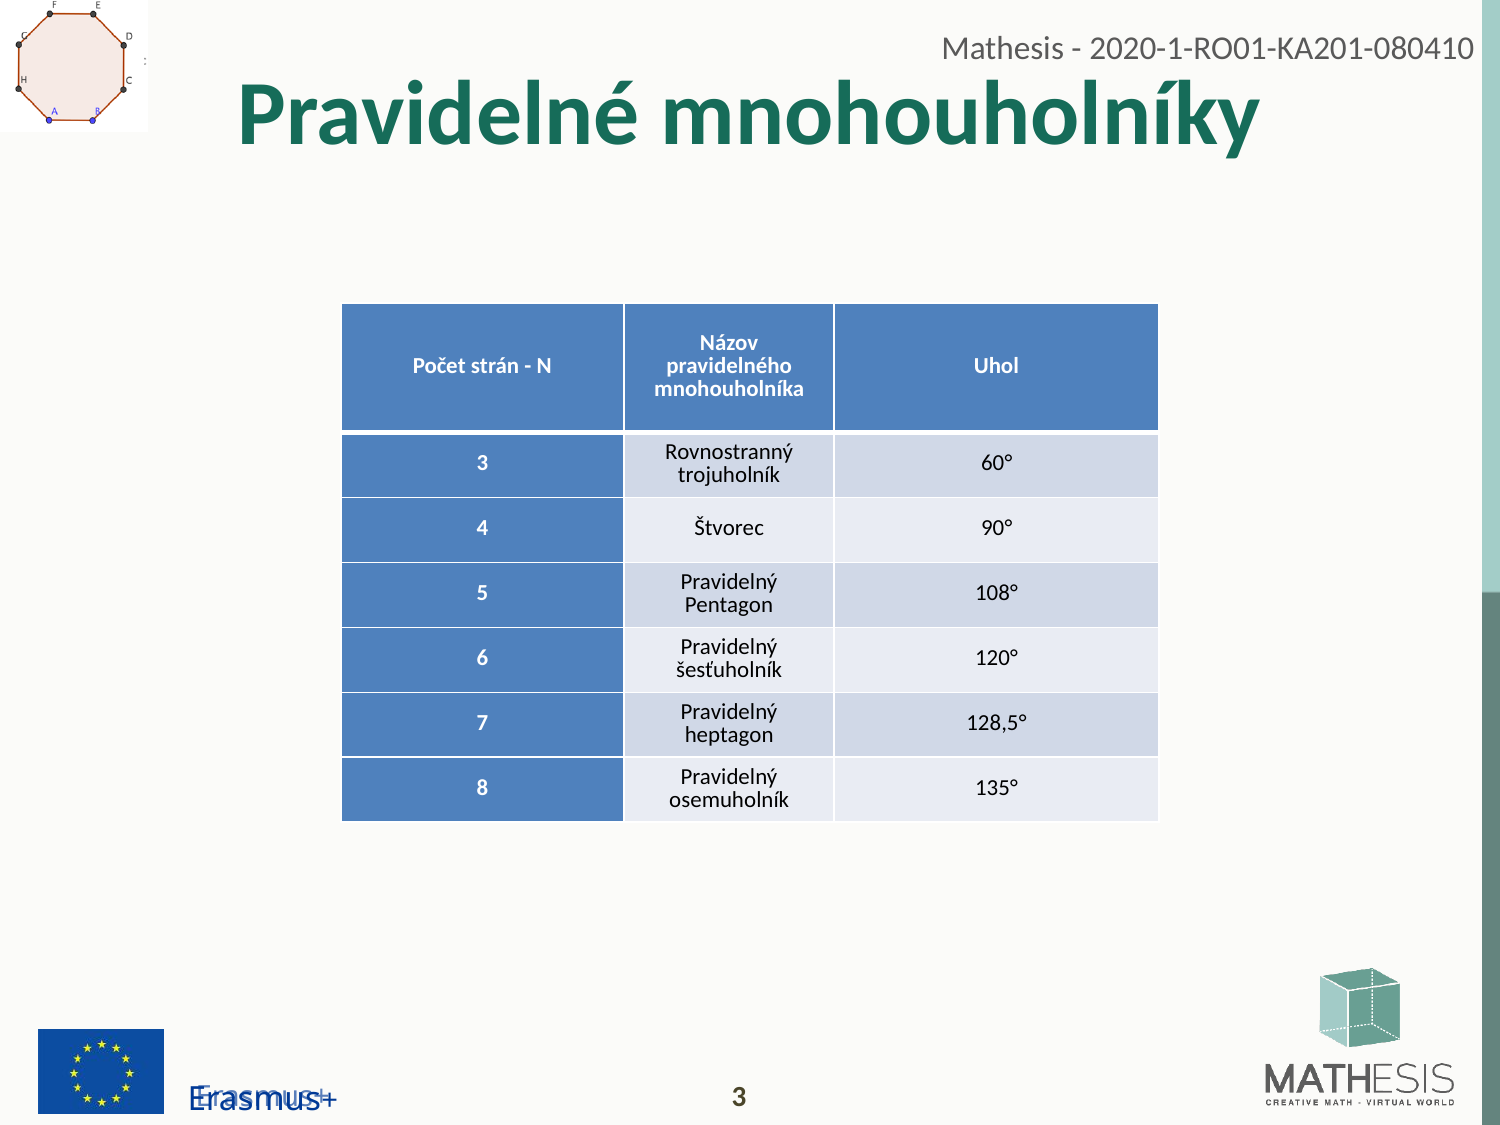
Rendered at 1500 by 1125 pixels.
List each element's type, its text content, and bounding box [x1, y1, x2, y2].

table_cell Štvorec [625, 498, 833, 562]
picture [0, 0, 149, 132]
table_cell 108° [835, 563, 1158, 627]
table_cell Pravidelný šesťuholník [625, 628, 833, 692]
table_cell 135° [835, 758, 1158, 821]
table_cell 4 [342, 498, 623, 562]
table_cell 90° [835, 498, 1158, 562]
table_cell 120° [835, 628, 1158, 692]
picture [38, 1029, 164, 1114]
table_cell Pravidelný heptagon [625, 693, 833, 756]
table_cell 60° [835, 435, 1158, 497]
list [75, 262, 1425, 1005]
table_header Názov pravidelného mnohouholníka [625, 304, 833, 430]
table_cell Pravidelný Pentagon [625, 563, 833, 627]
table_cell 8 [342, 758, 623, 821]
table_cell 7 [342, 693, 623, 756]
table_cell Pravidelný osemuholník [625, 758, 833, 821]
table_cell Rovnostranný trojuholník [625, 435, 833, 497]
table_cell 5 [342, 563, 623, 627]
title Pravidelné mnohouholníky [75, 45, 1425, 233]
table_header Počet strán - N [342, 304, 623, 430]
table_header Uhol [835, 304, 1158, 430]
table_cell 128,5° [835, 693, 1158, 756]
table_cell 3 [342, 435, 623, 497]
table_cell 6 [342, 628, 623, 692]
